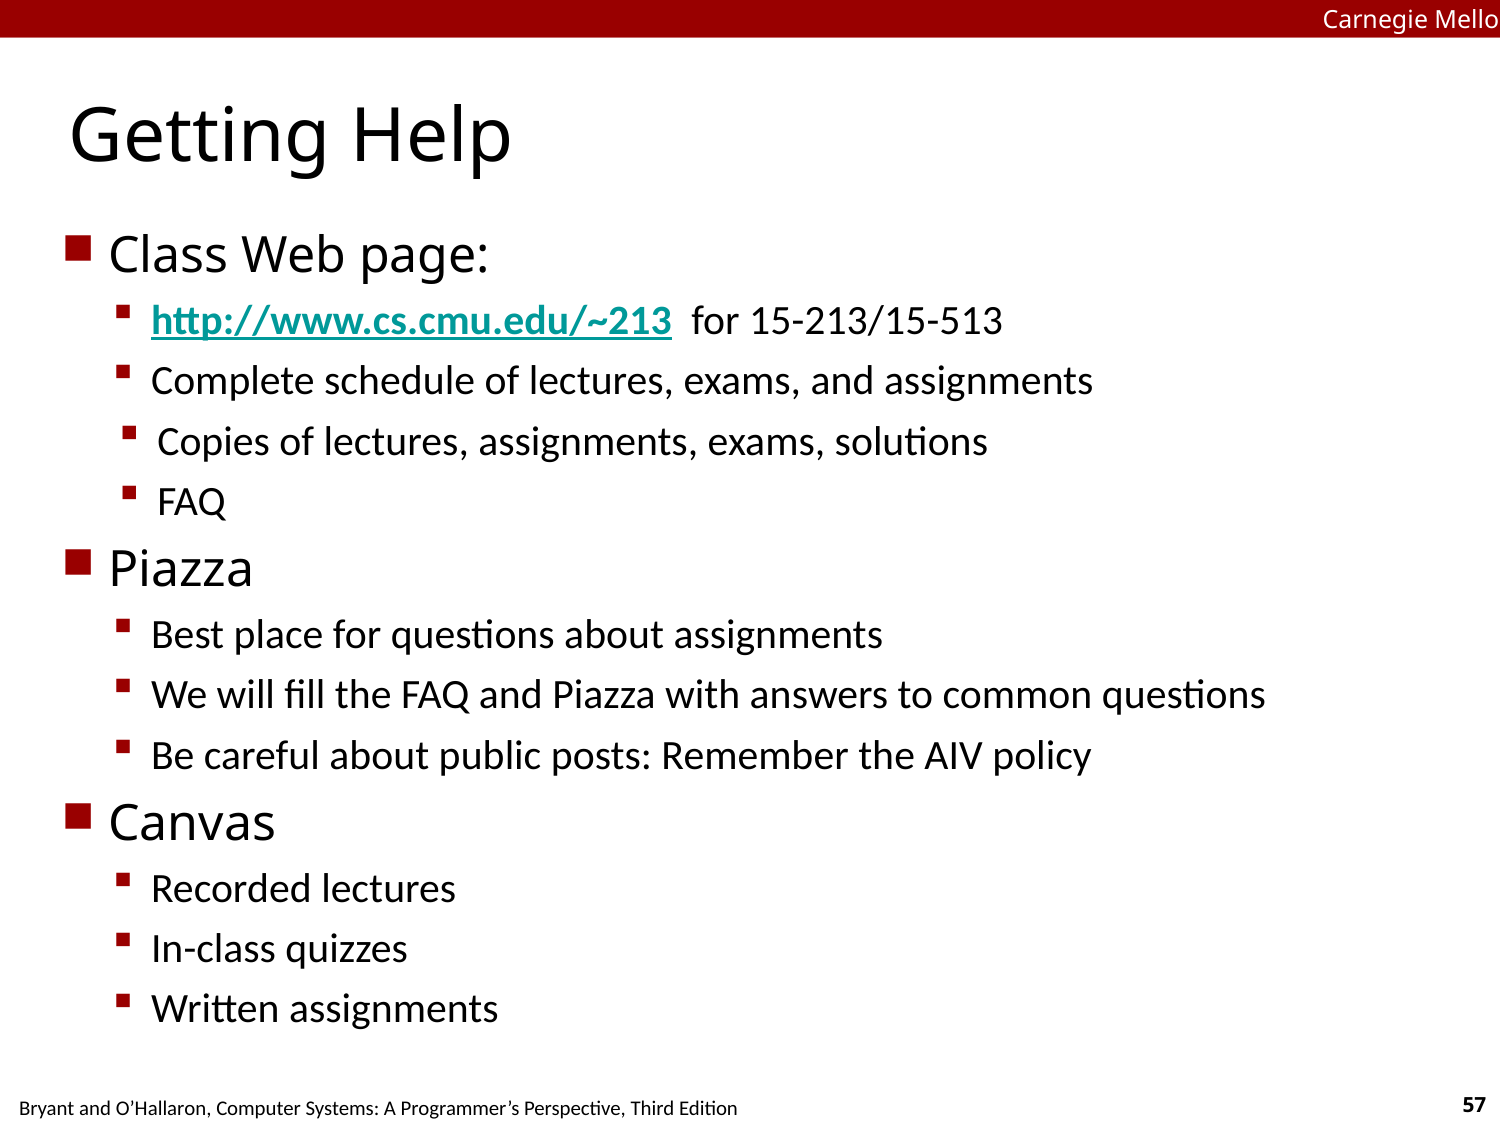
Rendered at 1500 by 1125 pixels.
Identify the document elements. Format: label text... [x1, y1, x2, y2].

text_box [0, 0, 1500, 38]
list Class Web page: http://www.cs.cmu.edu/~213 for 15-213/15-513 Complete schedule of lectures, exams, and assignments Copies of lectures, assignments, exams, solutions FAQ Piazza Best place for questions about assignments We will fill the FAQ and Piazza with answers to common questions Be careful about public posts: Remember the AIV policy Canvas Recorded lectures In-class quizzes Written assignments [60, 215, 1436, 1108]
title Getting Help [62, 41, 1438, 222]
text_box Carnegie Mellon [1322, 3, 1500, 33]
